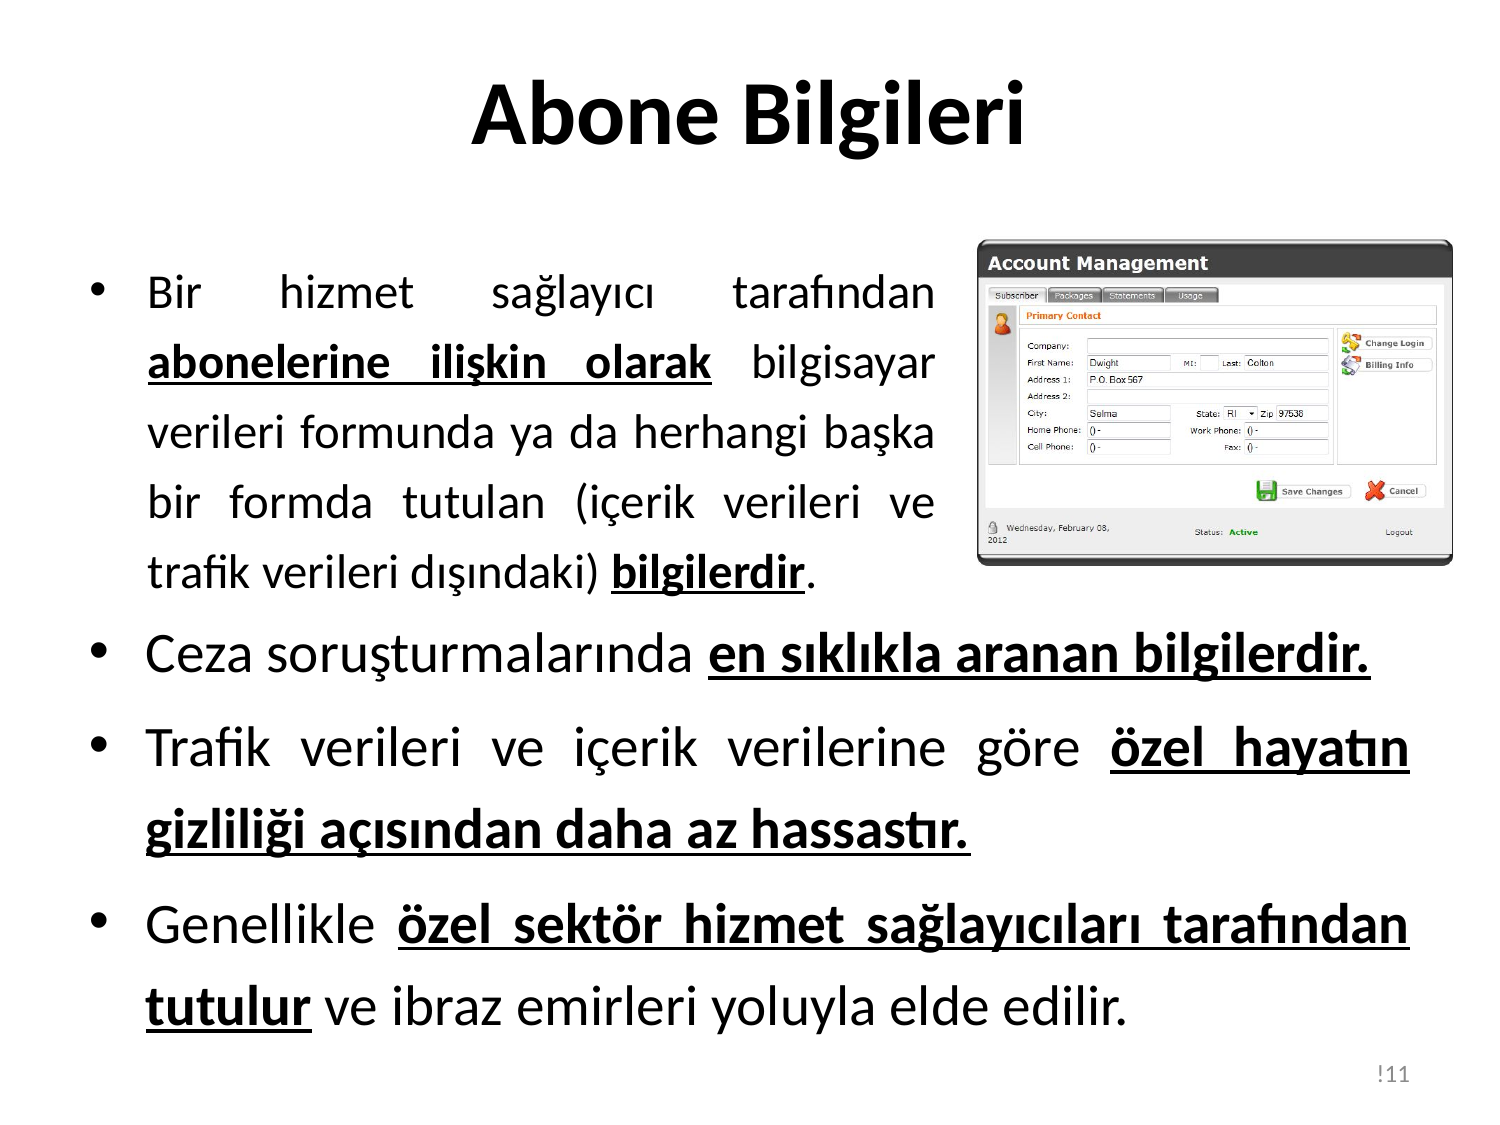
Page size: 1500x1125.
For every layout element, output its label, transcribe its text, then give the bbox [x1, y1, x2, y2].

list Ceza soruşturmalarında en sıklıkla aranan bilgilerdir. Trafik verileri ve içerik verilerine göre özel hayatın gizliliği açısından daha az hassastır. Genellikle özel sektör hizmet sağlayıcıları tarafından tutulur ve ibraz emirleri yoluyla elde edilir. [73, 593, 1425, 1050]
picture [972, 235, 1459, 569]
slide_number !11 [1074, 1042, 1425, 1103]
title Abone Bilgileri [75, 45, 1425, 233]
text_box Bir hizmet sağlayıcı tarafından abonelerine ilişkin olarak bilgisayar verileri formunda ya da herhangi başka bir formda tutulan (içerik verileri ve trafik verileri dışındaki) bilgilerdir. [74, 240, 952, 627]
